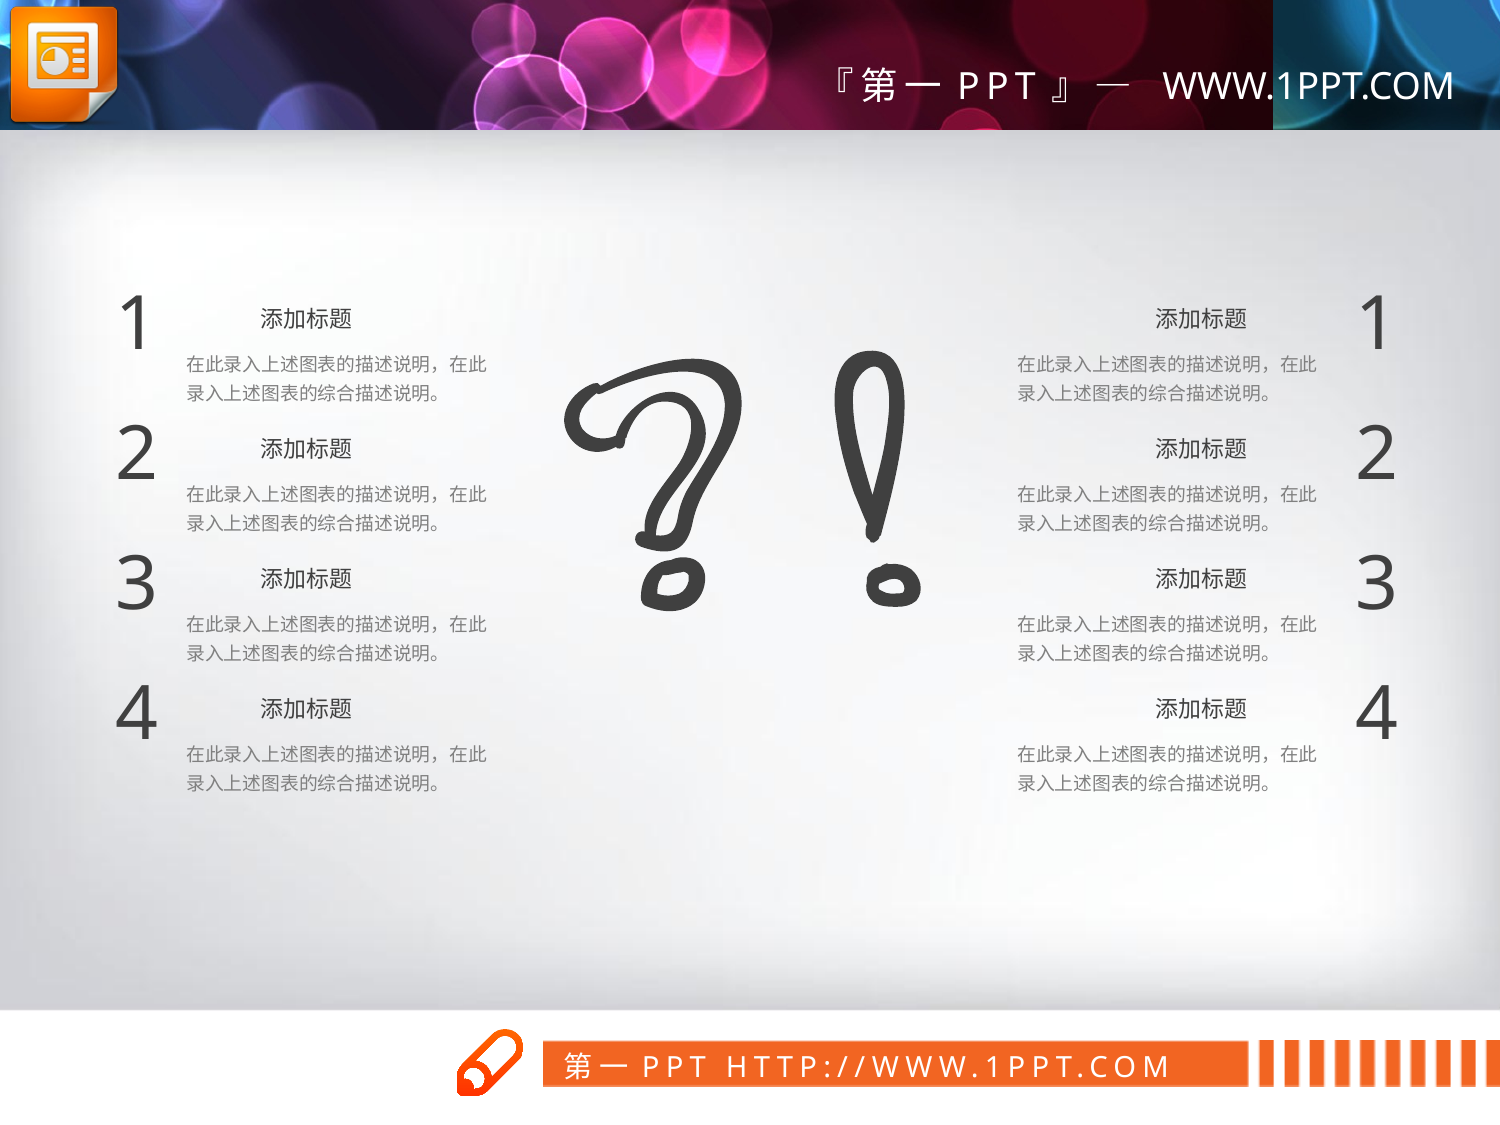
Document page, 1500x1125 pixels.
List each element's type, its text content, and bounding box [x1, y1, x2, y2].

text_box 4 [1340, 657, 1412, 762]
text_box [831, 346, 937, 607]
text_box 4 [100, 657, 172, 762]
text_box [171, 557, 506, 674]
text_box 2 [1340, 397, 1412, 502]
text_box 3 [1340, 527, 1412, 632]
text_box 1 [1340, 266, 1412, 372]
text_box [171, 426, 506, 543]
text_box 2 [100, 397, 172, 502]
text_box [1002, 427, 1337, 539]
text_box 1 [100, 266, 172, 372]
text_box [171, 297, 506, 413]
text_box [554, 331, 746, 614]
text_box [1002, 687, 1337, 799]
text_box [1002, 557, 1337, 669]
picture [0, 0, 1500, 1012]
picture [543, 1040, 1500, 1087]
text_box 3 [100, 527, 172, 632]
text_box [1002, 297, 1337, 409]
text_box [171, 687, 506, 799]
